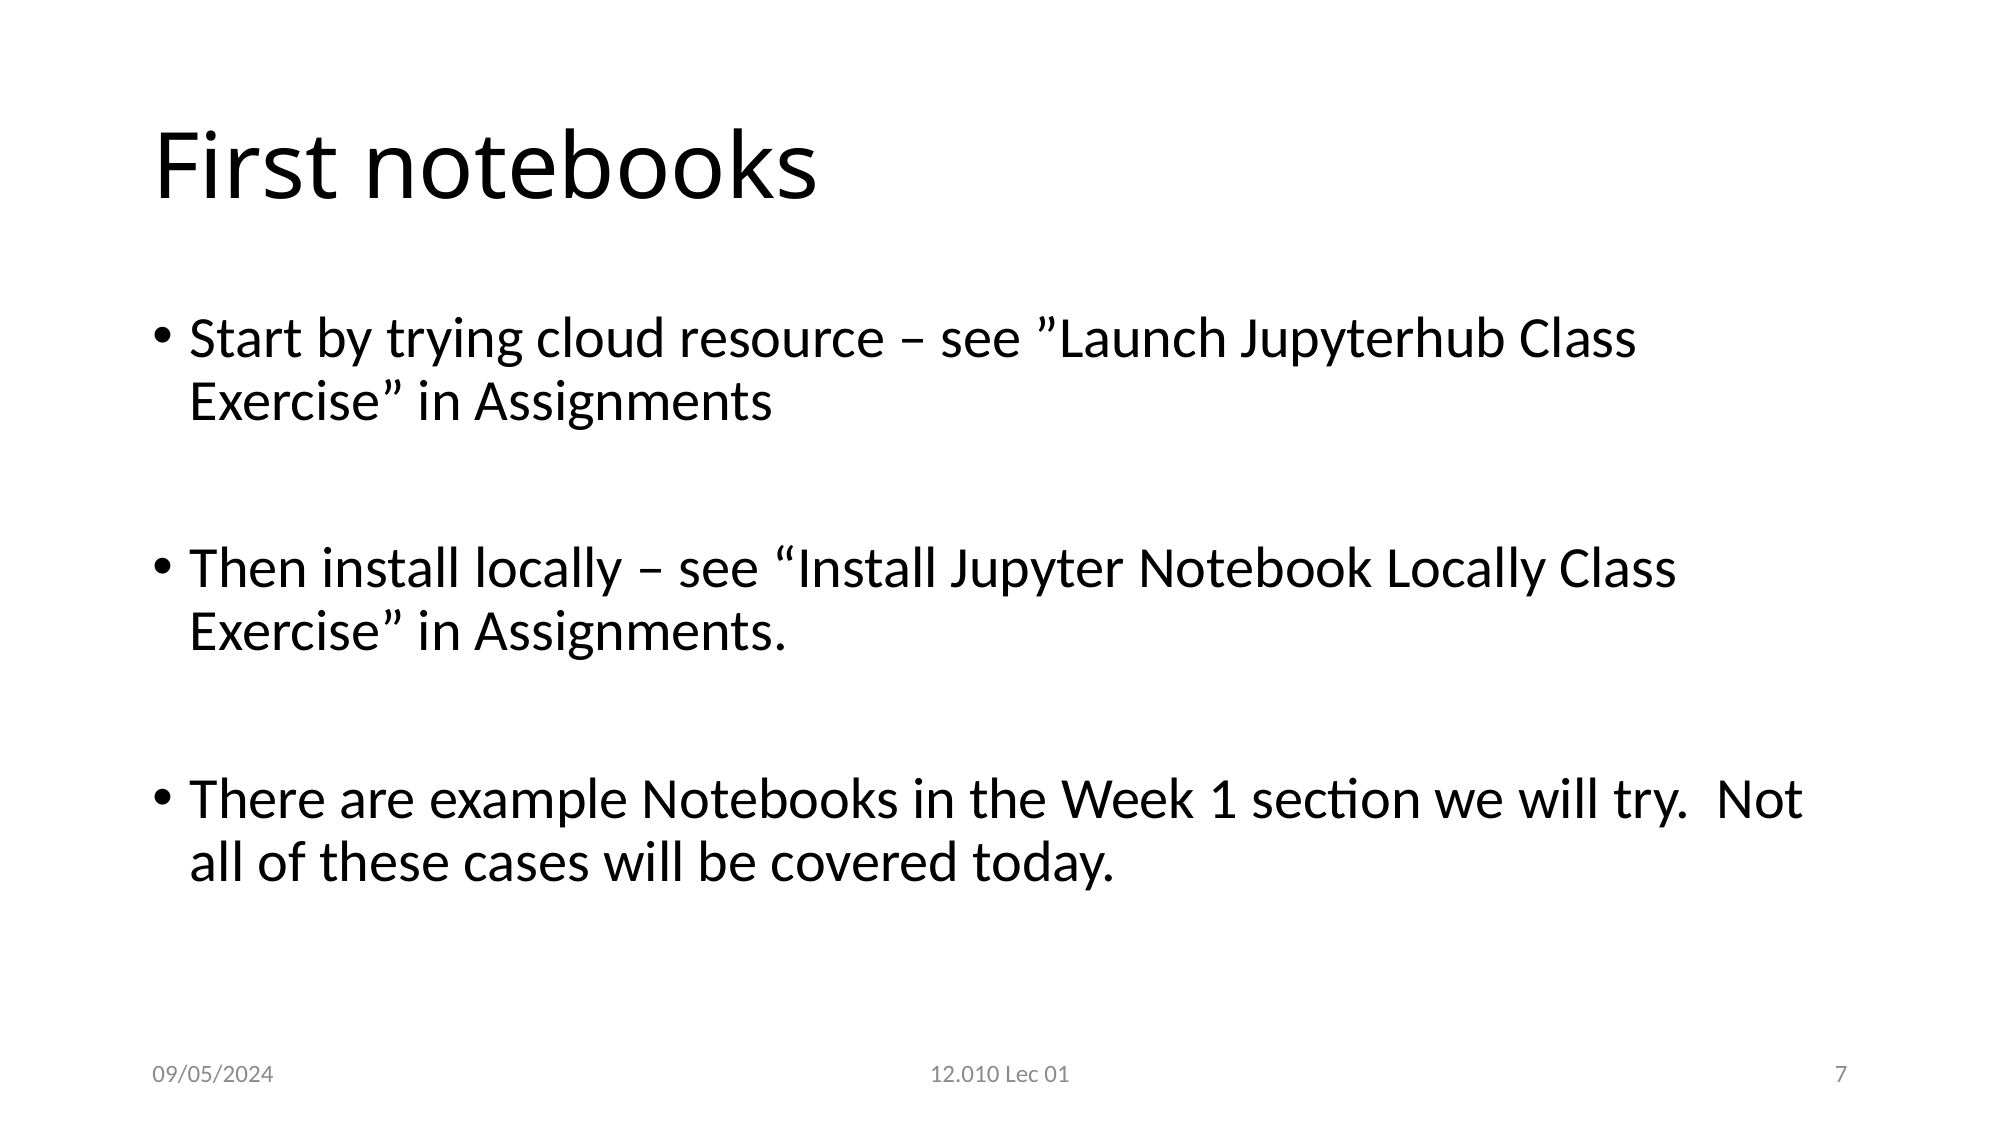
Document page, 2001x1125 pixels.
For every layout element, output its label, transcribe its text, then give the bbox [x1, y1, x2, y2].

slide_number 7 [1412, 1042, 1863, 1103]
footer 12.010 Lec 01 [662, 1042, 1338, 1103]
list Start by trying cloud resource – see ”Launch Jupyterhub Class Exercise” in Assignments Then install locally – see “Install Jupyter Notebook Locally Class Exercise” in Assignments. There are example Notebooks in the Week 1 section we will try. Not all of these cases will be covered today. [137, 299, 1863, 1014]
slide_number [137, 1042, 588, 1103]
title First notebooks [137, 59, 1863, 278]
